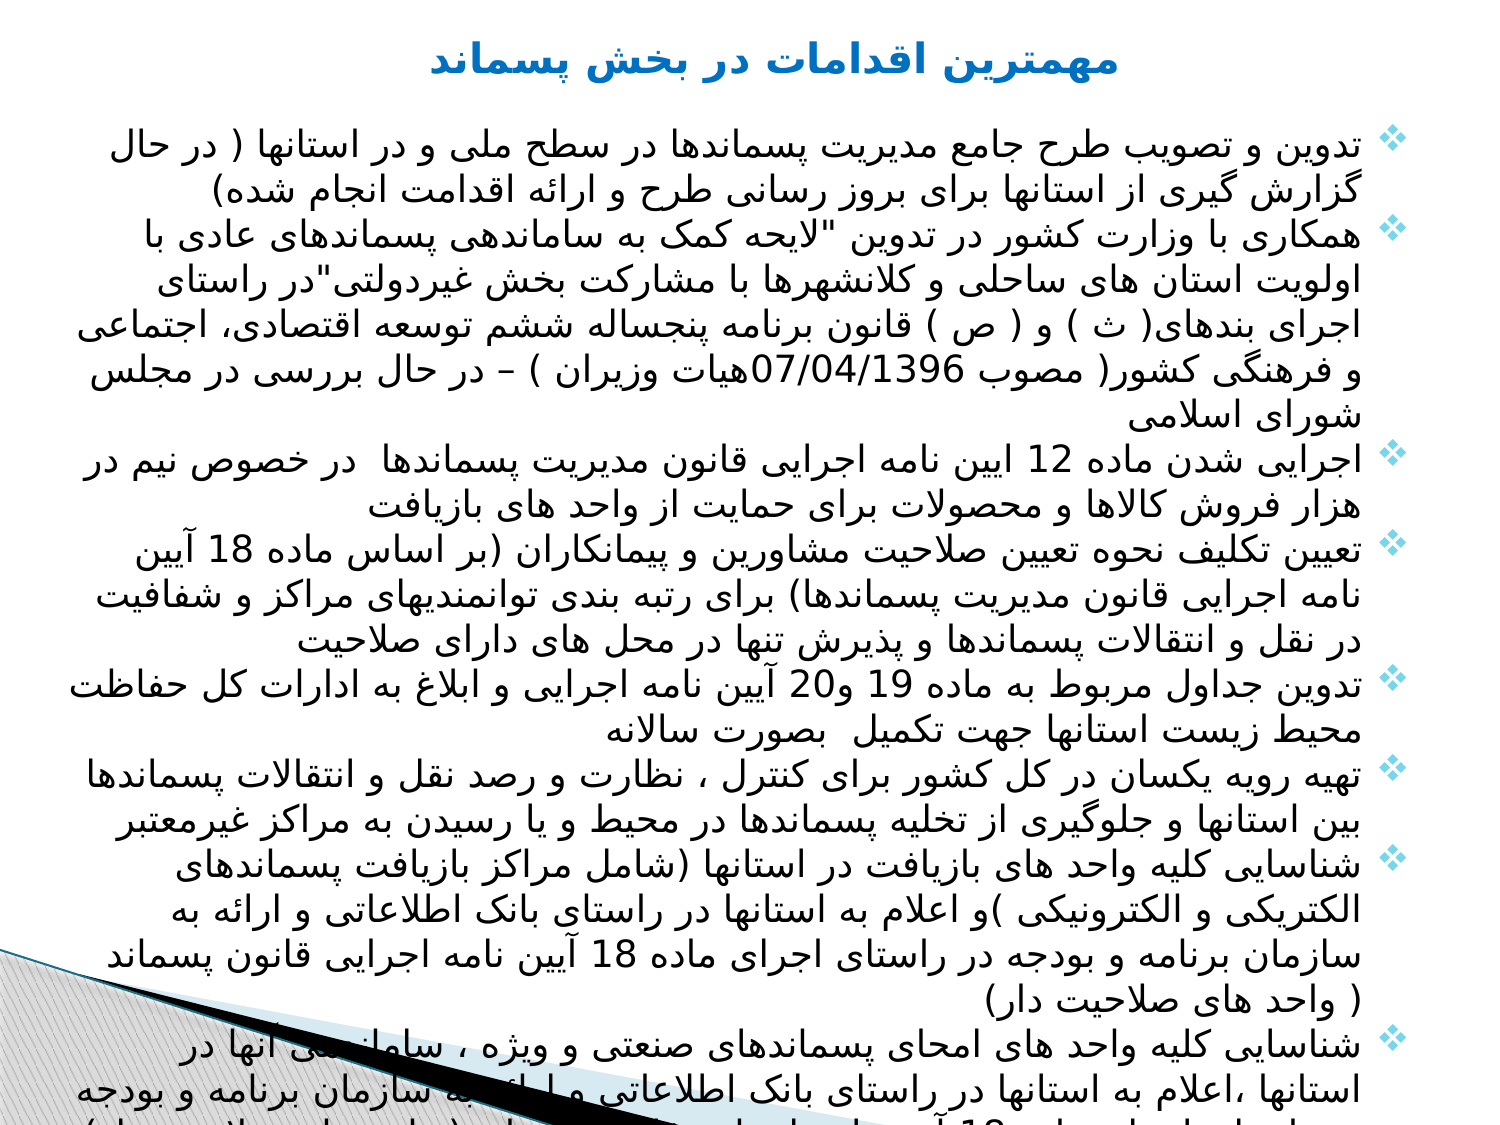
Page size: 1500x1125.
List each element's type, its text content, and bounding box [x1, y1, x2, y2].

text_box مهمترین اقدامات در بخش پسماند [212, 24, 1338, 90]
text_box تدوین و تصویب طرح جامع مدیریت پسماندها در سطح ملی و در استانها ( در حال گزارش گیری از استانها برای بروز رسانی طرح و ارائه اقدامت انجام شده) همکاری با وزارت کشور در تدوین "لایحه کمک به ساماندهی پسماندهای عادی با اولویت استان های ساحلی و کلانشهرها با مشارکت بخش غیردولتی"در راستای اجرای بندهای( ث ) و ( ص ) قانون برنامه پنجساله ششم توسعه اقتصادی، اجتماعی و فرهنگی کشور( مصوب 07/04/1396هیات وزیران ) – در حال بررسی در مجلس شورای اسلامی اجرایی شدن ماده 12 ایین نامه اجرایی قانون مدیریت پسماندها در خصوص نیم در هزار فروش کالاها و محصولات برای حمایت از واحد های بازیافت تعیین تکلیف نحوه تعیین صلاحیت مشاورین و پیمانکاران (بر اساس ماده 18 آیین نامه اجرایی قانون مدیریت پسماندها) برای رتبه بندی توانمندیهای مراکز و شفافیت در نقل و انتقالات پسماندها و پذیرش تنها در محل های دارای صلاحیت تدوین جداول مربوط به ماده 19 و20 آیین نامه اجرایی و ابلاغ به ادارات کل حفاظت محیط زیست استانها جهت تکمیل بصورت سالانه تهیه رویه یکسان در کل کشور برای کنترل ، نظارت و رصد نقل و انتقالات پسماندها بین استانها و جلوگیری از تخلیه پسماندها در محیط و یا رسیدن به مراکز غیرمعتبر شناسایی کلیه واحد های بازیافت در استانها (شامل مراکز بازیافت پسماندهای الکتریکی و الکترونیکی )و اعلام به استانها در راستای بانک اطلاعاتی و ارائه به سازمان برنامه و بودجه در راستای اجرای ماده 18 آیین نامه اجرایی قانون پسماند ( واحد های صلاحیت دار) شناسایی کلیه واحد های امحای پسماندهای صنعتی و ویژه ، ساماندهی آنها در استانها ،اعلام به استانها در راستای بانک اطلاعاتی و ارائه به سازمان برنامه و بودجه در راستای اجرای ماده 18 آیین نامه اجرایی قانون پسماند ( واحد های صلاحیت دار) [50, 112, 1425, 1125]
